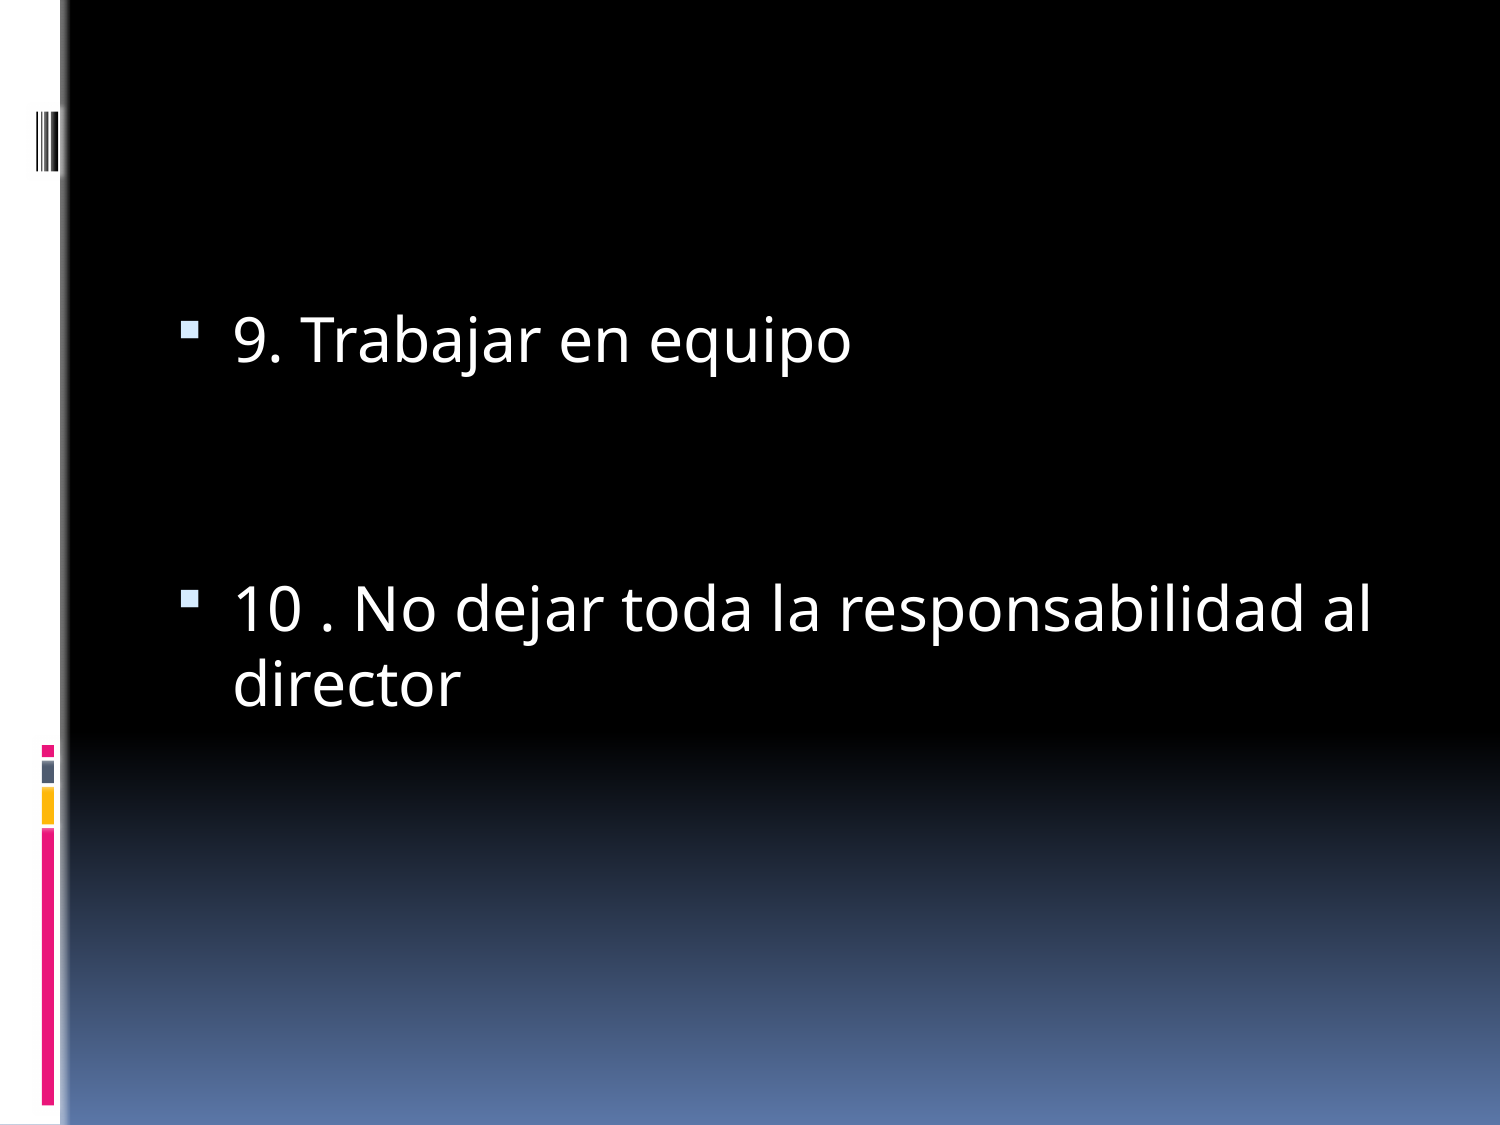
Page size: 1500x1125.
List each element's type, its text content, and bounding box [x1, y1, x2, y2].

list 9. Trabajar en equipo 10 . No dejar toda la responsabilidad al director [150, 292, 1425, 1043]
